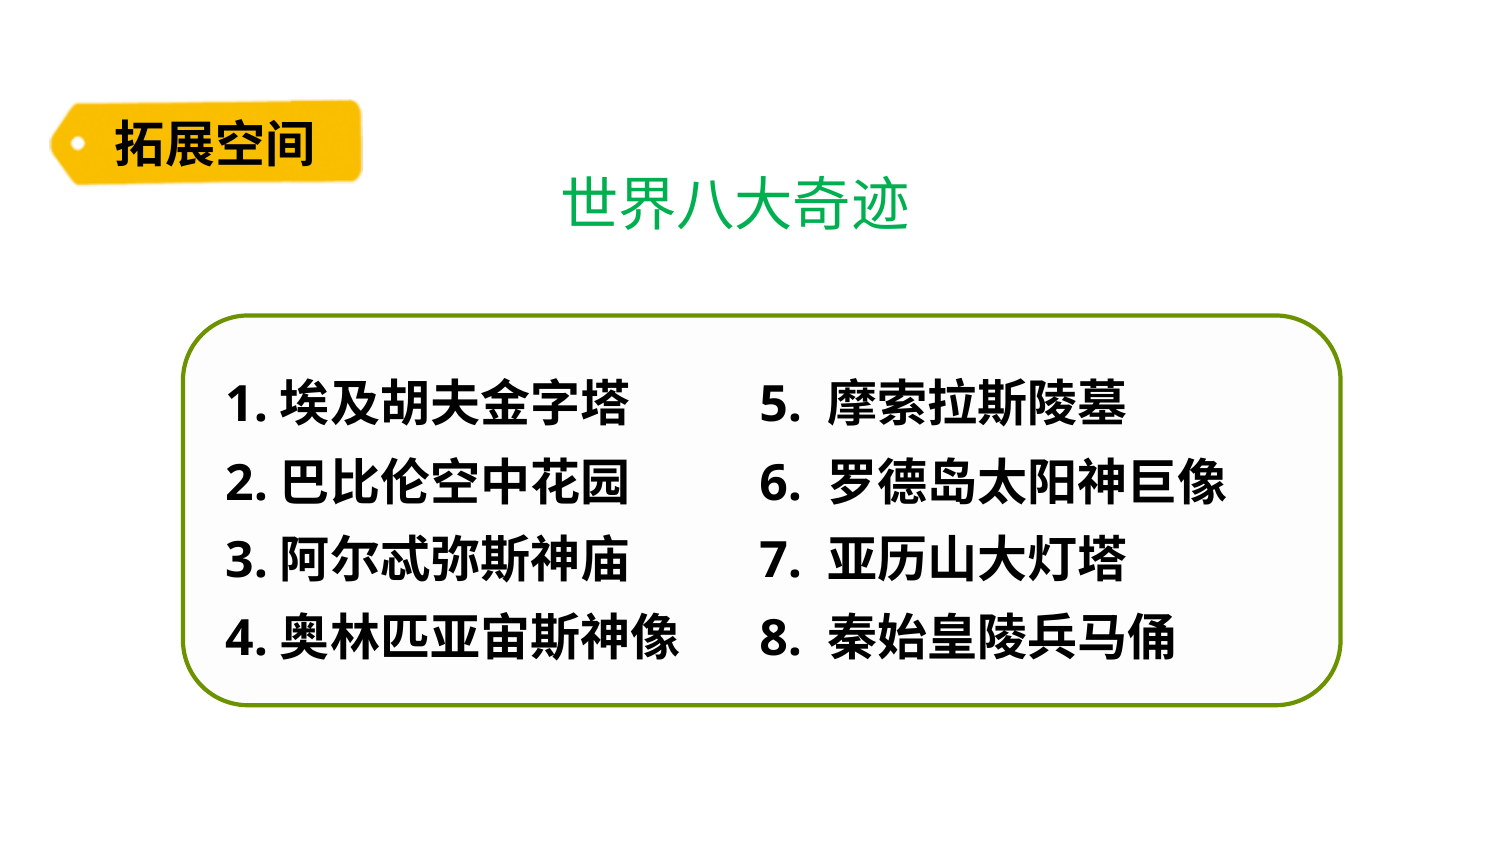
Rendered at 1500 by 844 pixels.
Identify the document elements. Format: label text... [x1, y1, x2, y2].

text_box 世界八大奇迹 [515, 159, 955, 245]
text_box 5. 摩索拉斯陵墓 6. 罗德岛太阳神巨像 7. 亚历山大灯塔 8. 秦始皇陵兵马俑 [692, 346, 1281, 674]
text_box 1.埃及胡夫金字塔 2.巴比伦空中花园 3.阿尔忒弥斯神庙 4.奥林匹亚宙斯神像 [210, 346, 692, 674]
text_box [180, 313, 1343, 708]
picture [35, 95, 374, 191]
